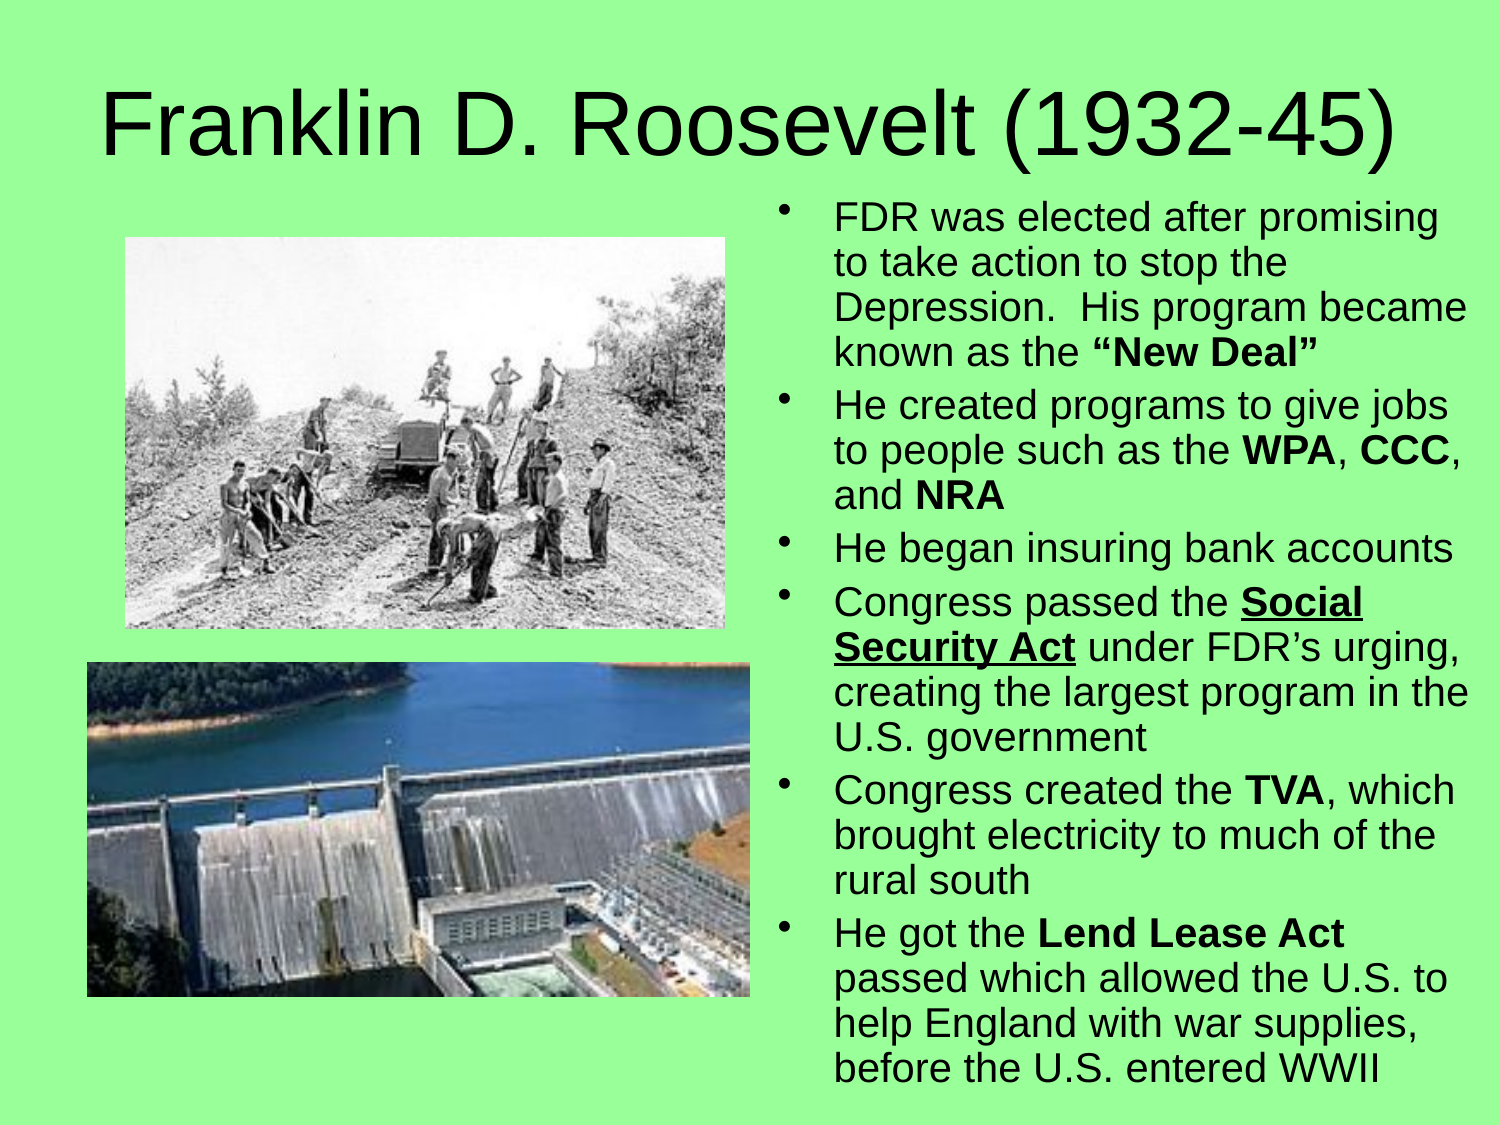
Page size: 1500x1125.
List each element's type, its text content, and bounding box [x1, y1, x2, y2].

title Franklin D. Roosevelt (1932-45) [75, 24, 1425, 213]
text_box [87, 662, 751, 997]
picture [124, 237, 726, 629]
list FDR was elected after promising to take action to stop the Depression. His program became known as the “New Deal” He created programs to give jobs to people such as the WPA, CCC, and NRA He began insuring bank accounts Congress passed the Social Security Act under FDR’s urging, creating the largest program in the U.S. government Congress created the TVA, which brought electricity to much of the rural south He got the Lend Lease Act passed which allowed the U.S. to help England with war supplies, before the U.S. entered WWII [762, 187, 1500, 1100]
